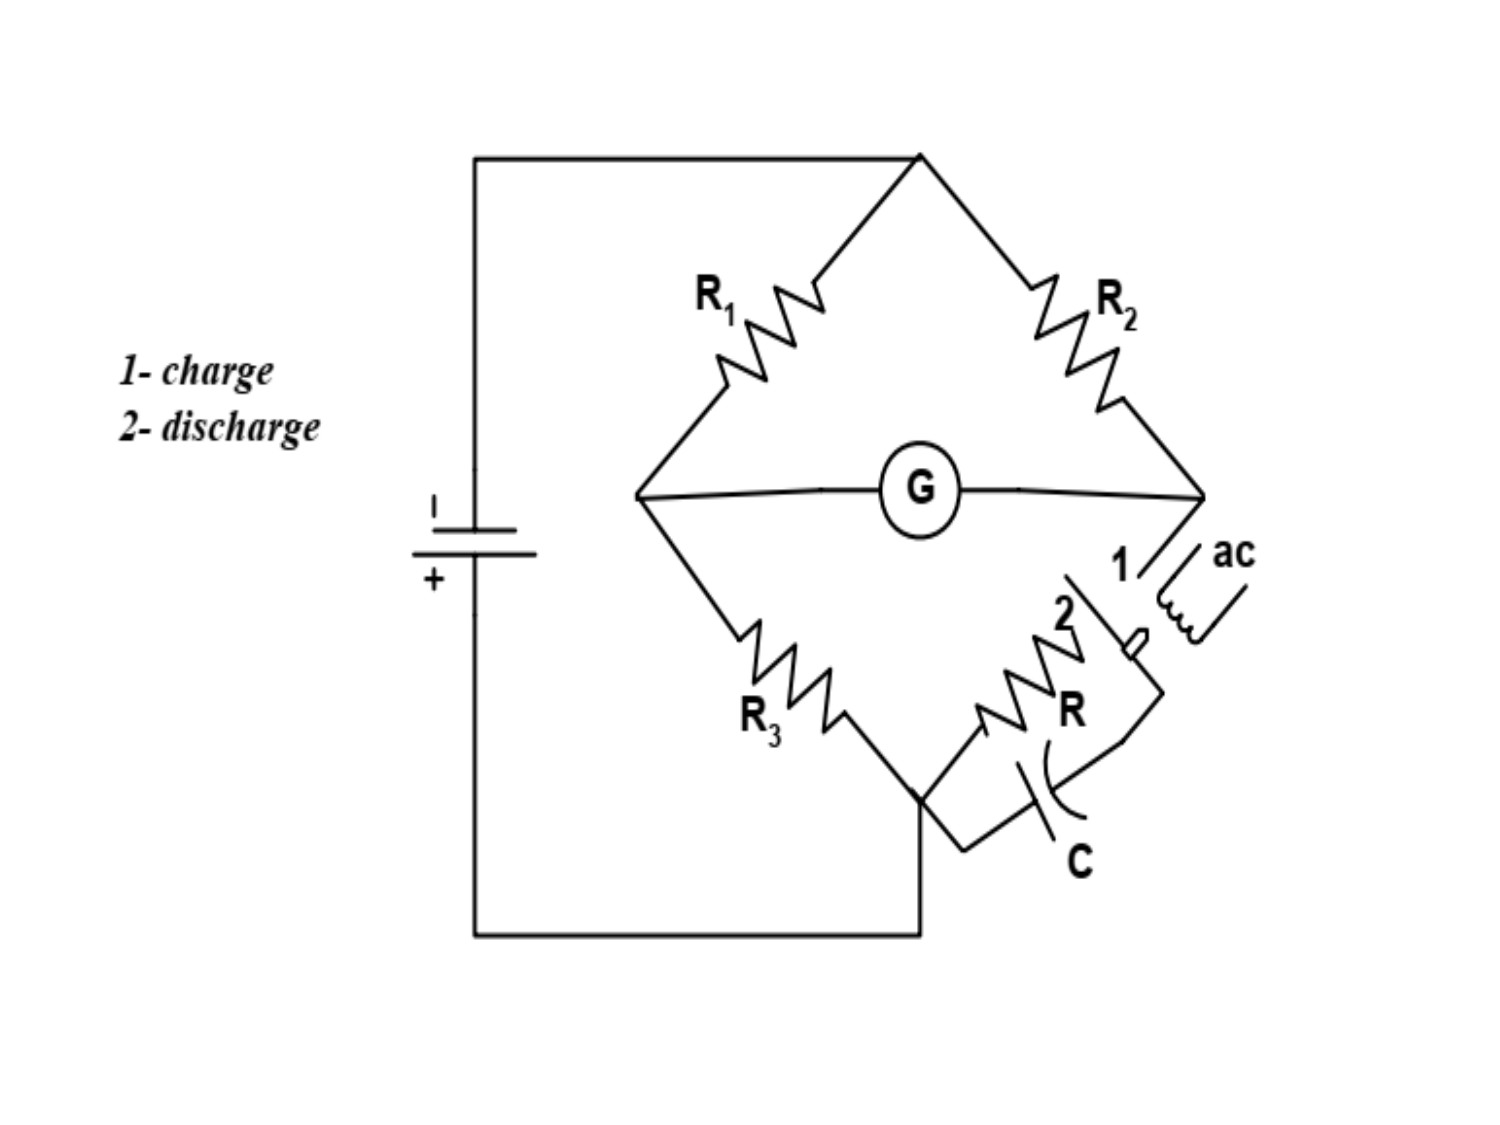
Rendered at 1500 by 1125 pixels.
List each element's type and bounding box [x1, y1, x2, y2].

list [37, 137, 1376, 976]
